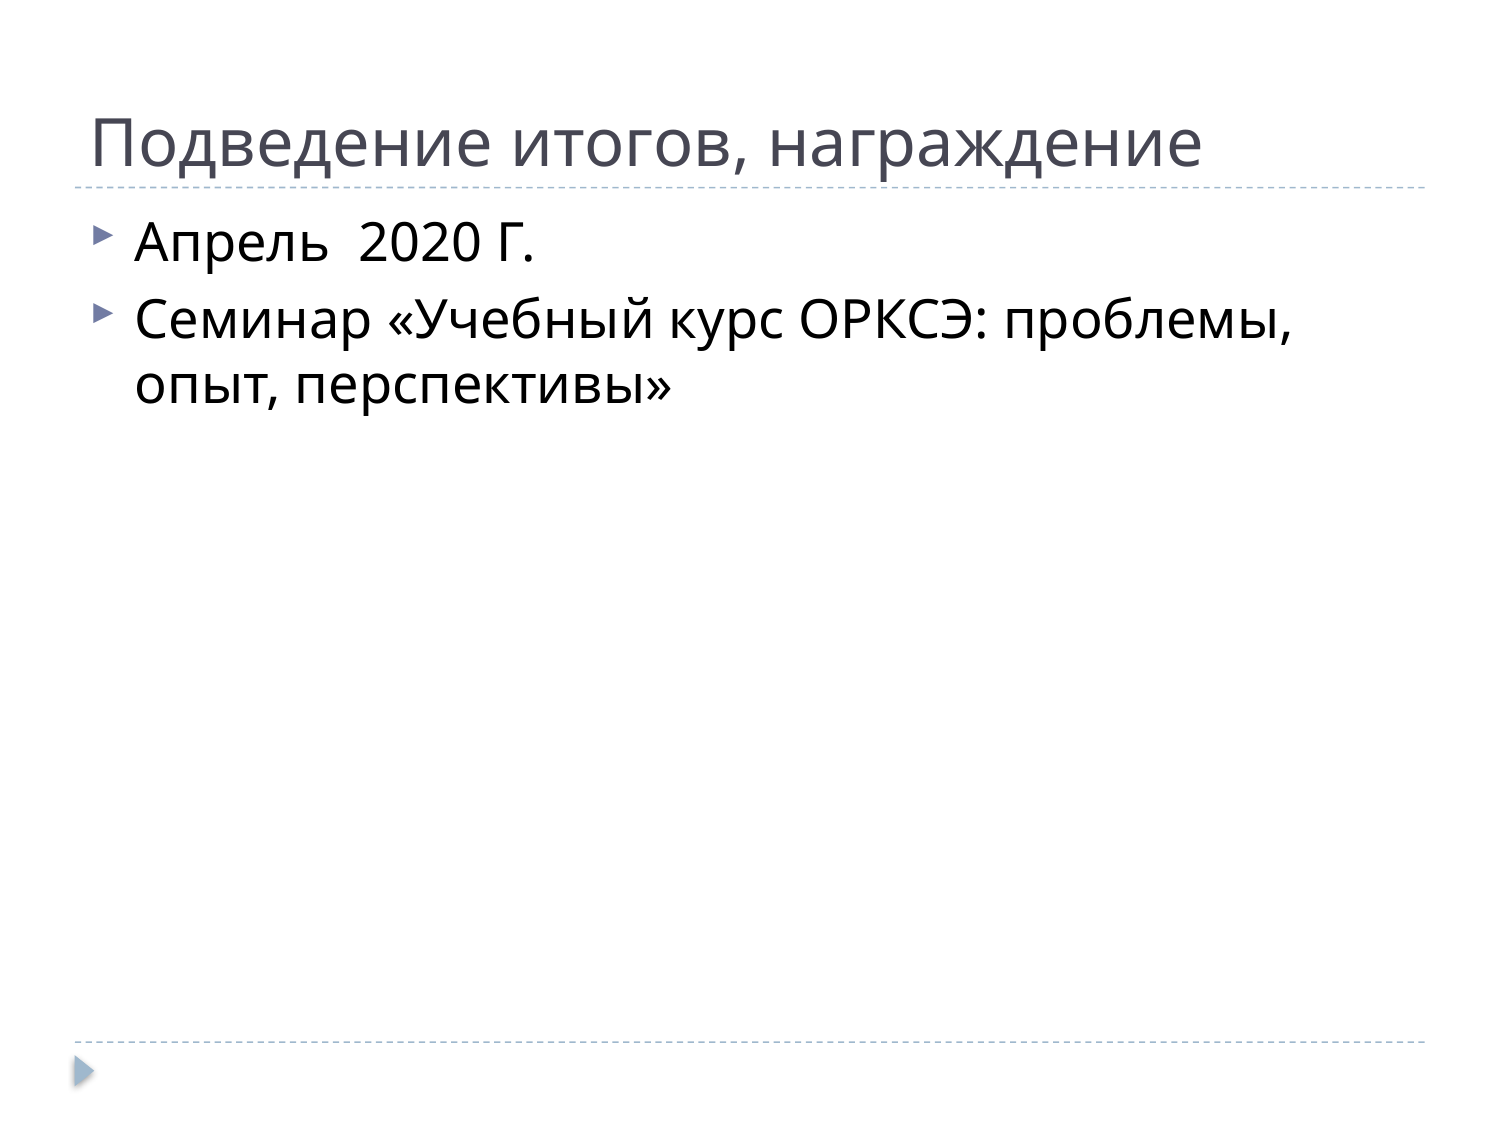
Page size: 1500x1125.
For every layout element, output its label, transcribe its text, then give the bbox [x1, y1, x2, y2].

list Апрель 2020 Г. Семинар «Учебный курс ОРКСЭ: проблемы, опыт, перспективы» [75, 200, 1425, 1010]
title Подведение итогов, награждение [75, 24, 1425, 188]
